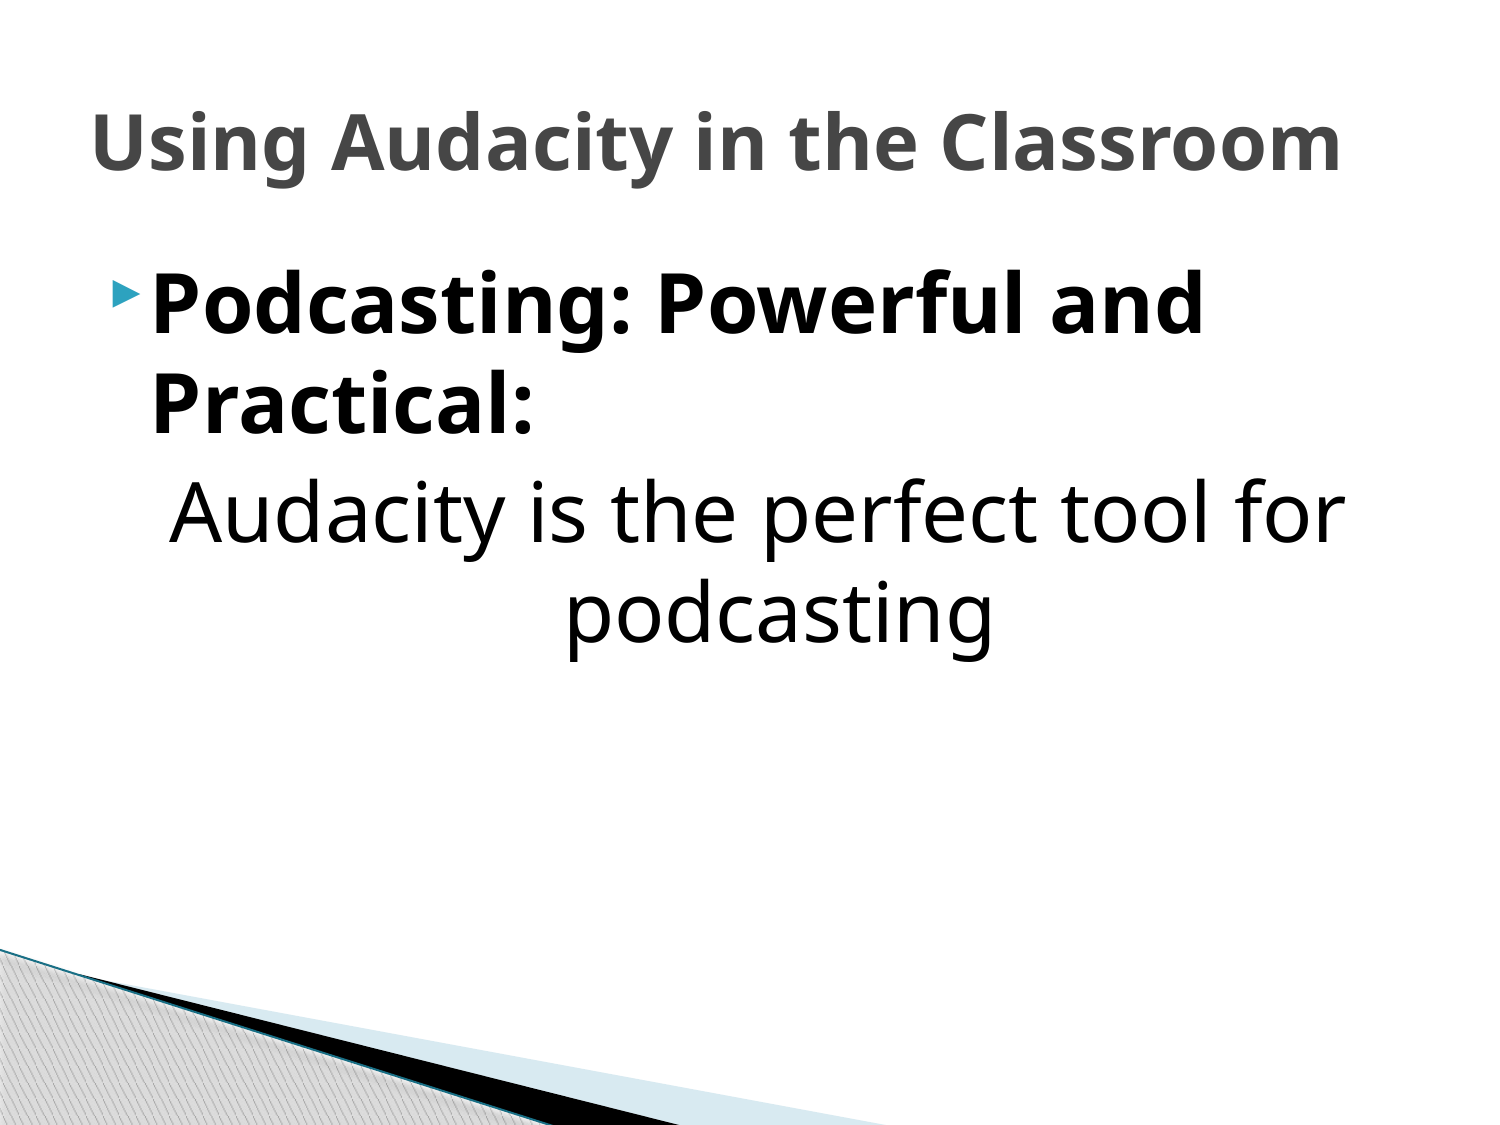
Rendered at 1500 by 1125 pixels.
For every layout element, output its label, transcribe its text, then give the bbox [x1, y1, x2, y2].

list Podcasting: Powerful and Practical: Audacity is the perfect tool for podcasting [74, 242, 1426, 986]
title Using Audacity in the Classroom [75, 45, 1425, 233]
